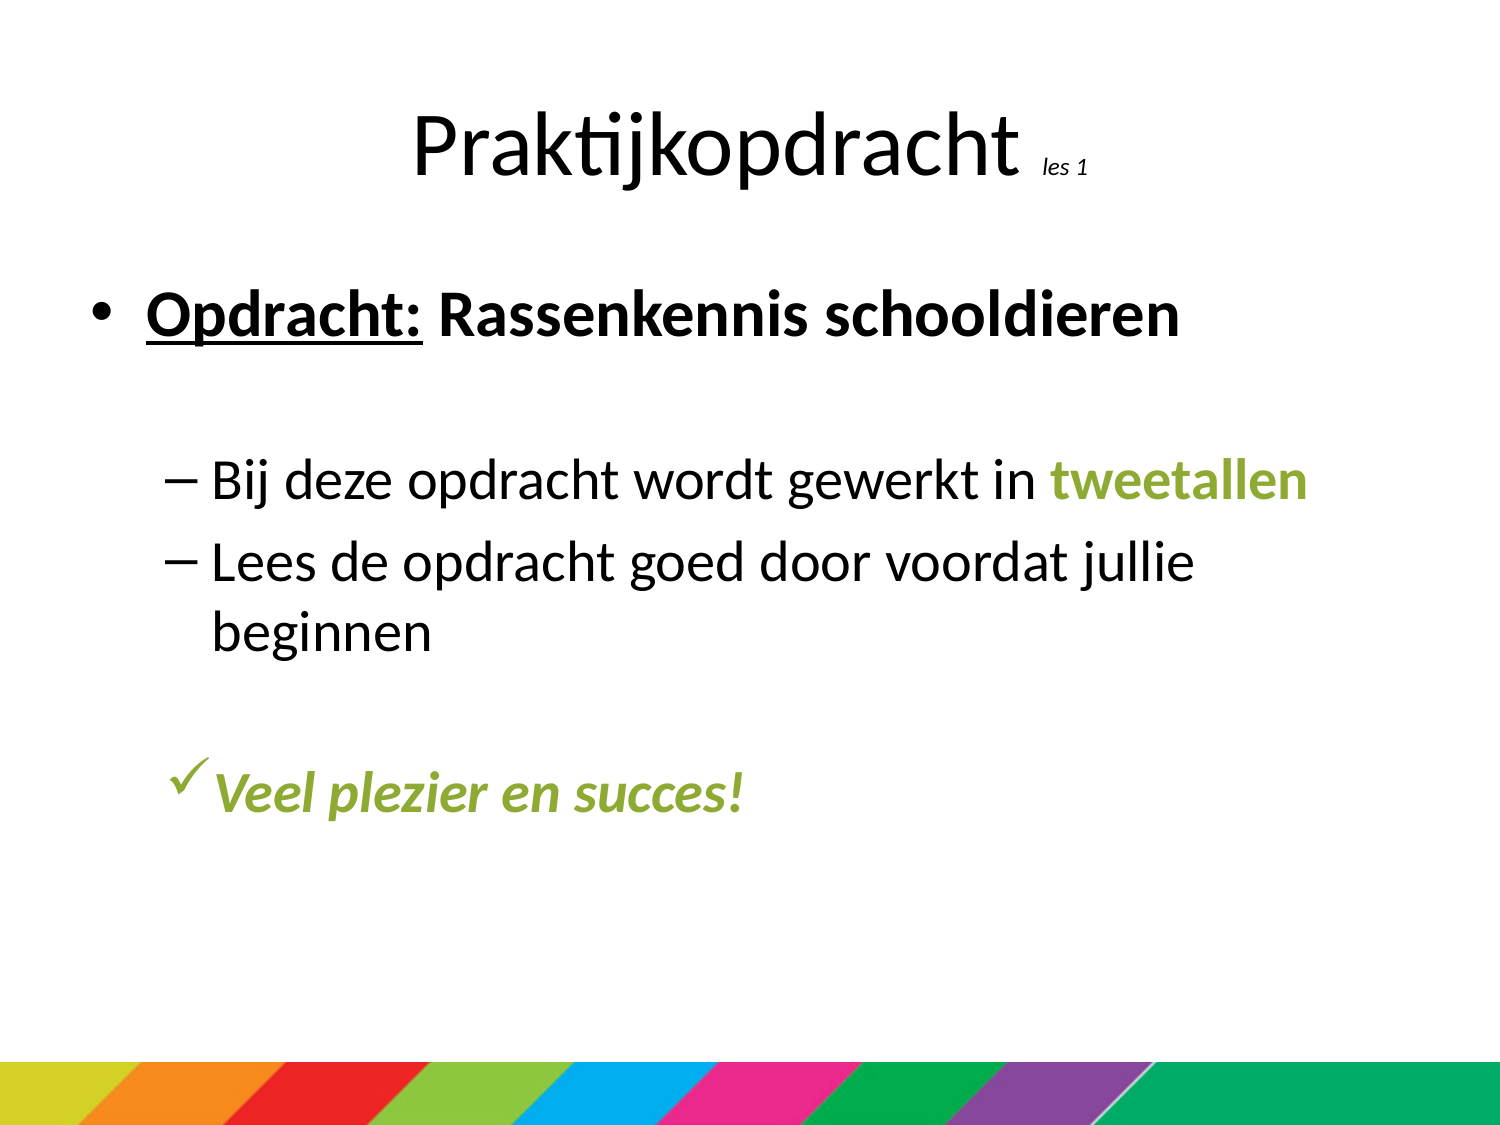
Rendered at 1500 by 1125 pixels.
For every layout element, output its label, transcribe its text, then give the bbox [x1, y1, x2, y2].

list Opdracht: Rassenkennis schooldieren Bij deze opdracht wordt gewerkt in tweetallen Lees de opdracht goed door voordat jullie beginnen Veel plezier en succes! [75, 262, 1425, 1005]
title Praktijkopdracht les 1 [75, 45, 1425, 233]
picture [656, 1062, 1500, 1125]
picture [0, 1062, 574, 1125]
